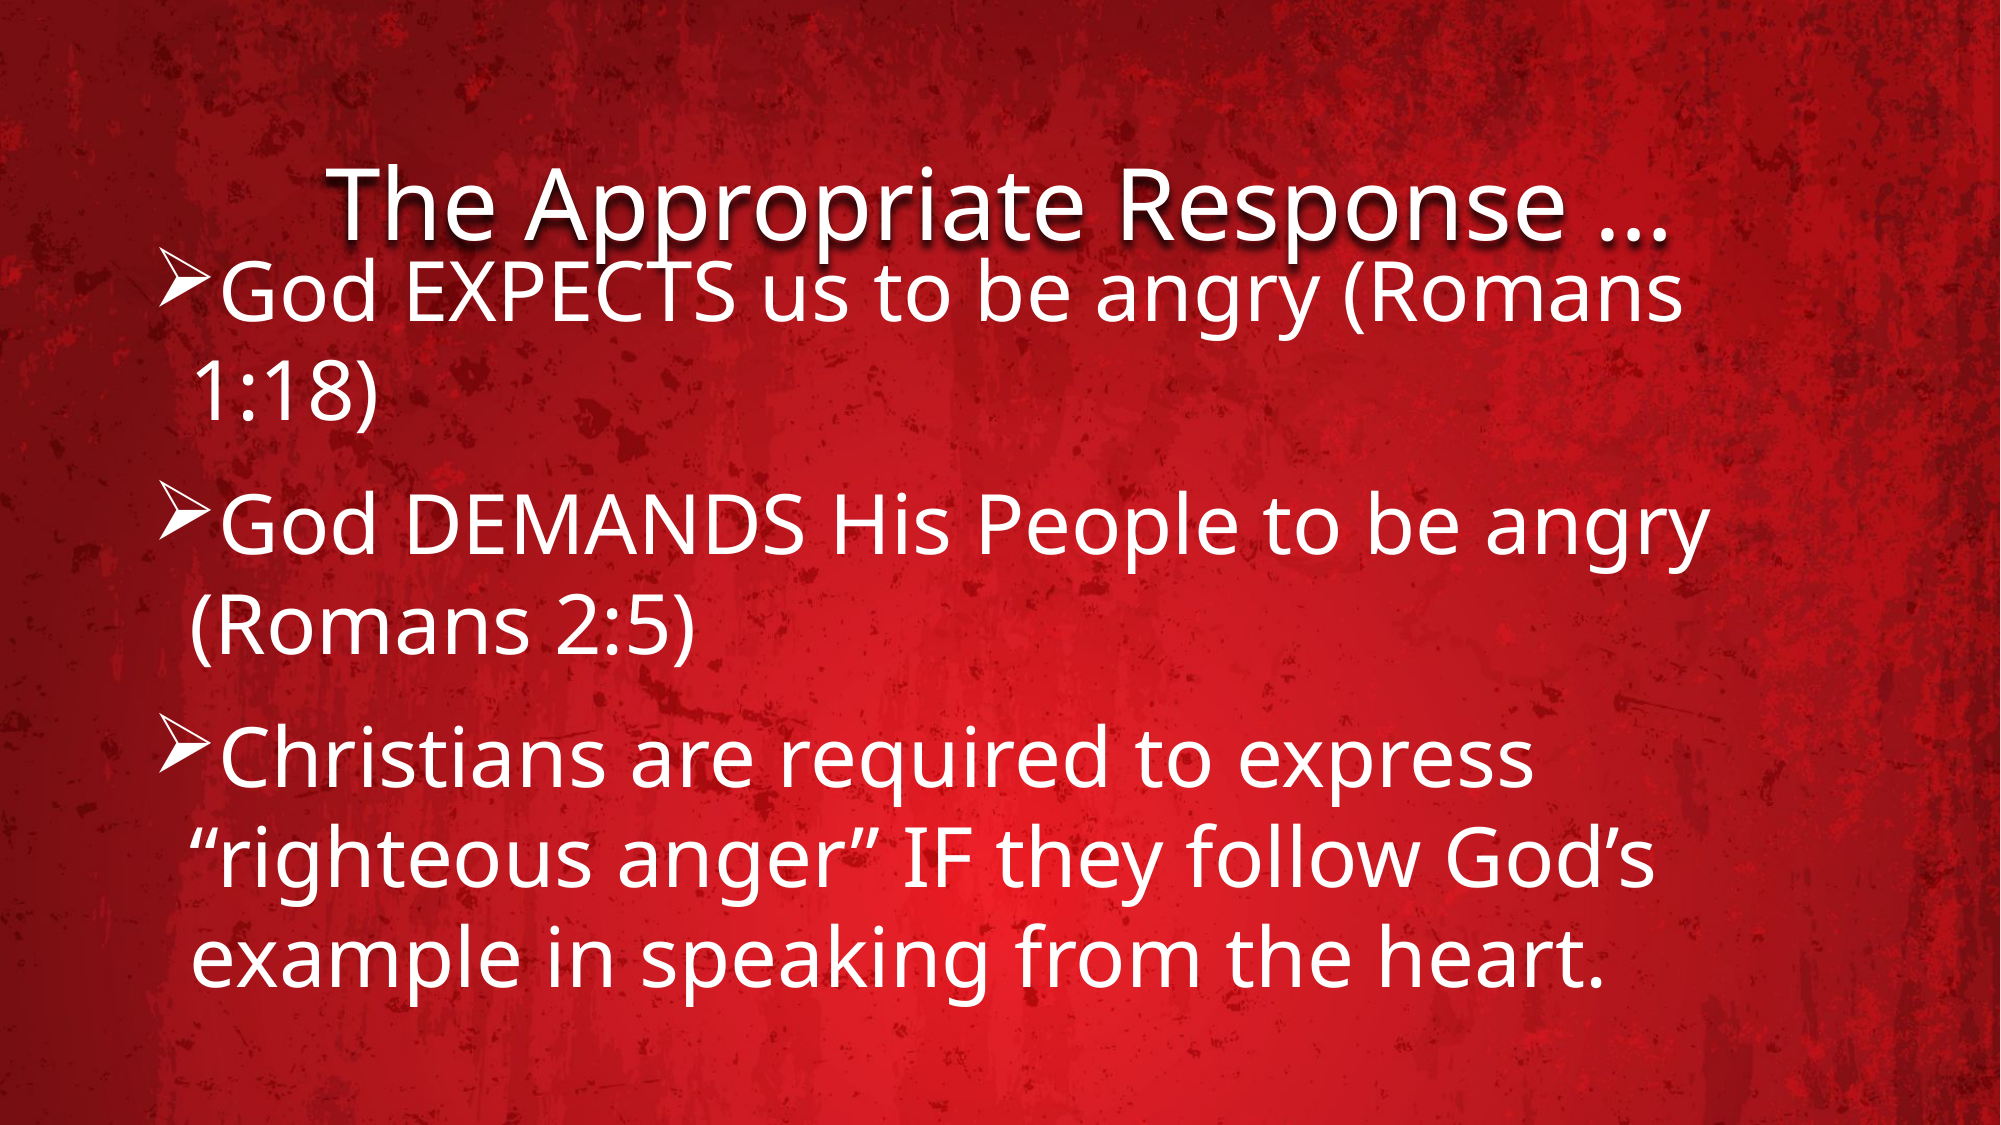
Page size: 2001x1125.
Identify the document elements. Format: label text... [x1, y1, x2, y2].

picture [0, 0, 2001, 1125]
title The Appropriate Response … [137, 59, 1863, 220]
list God EXPECTS us to be angry (Romans 1:18) God DEMANDS His People to be angry (Romans 2:5) Christians are required to express “righteous anger” IF they follow God’s example in speaking from the heart. [137, 220, 1863, 1022]
